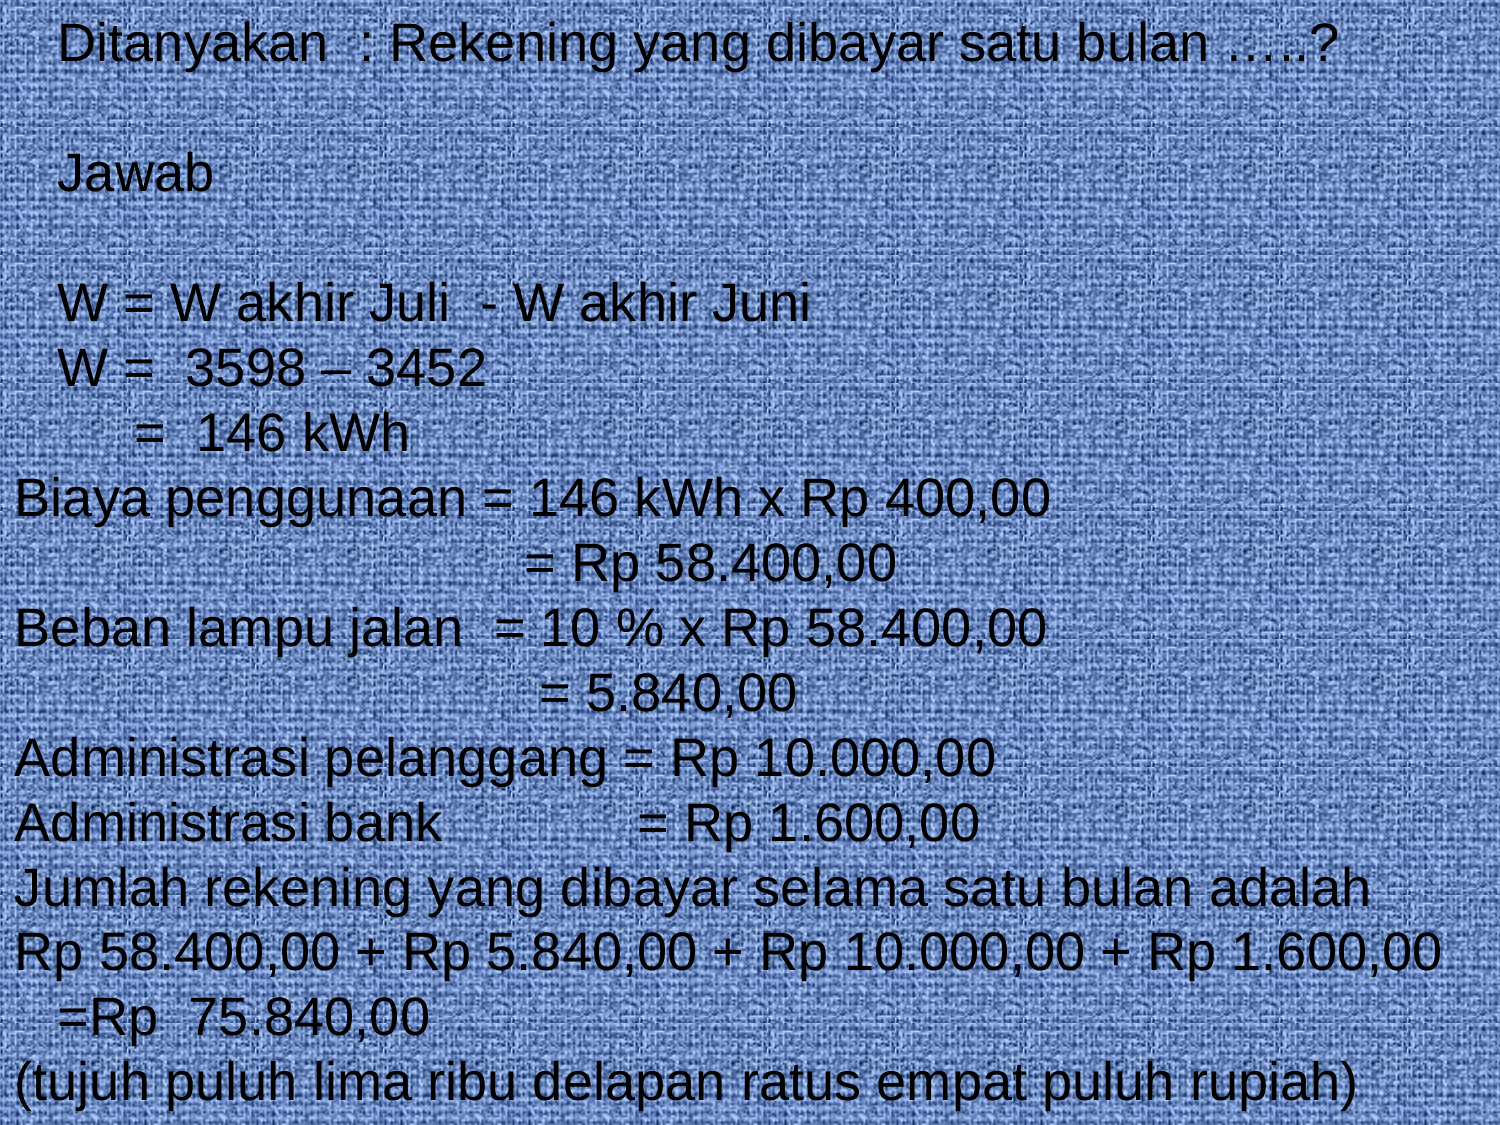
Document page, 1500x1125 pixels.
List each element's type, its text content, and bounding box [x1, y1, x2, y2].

text_box Ditanyakan : Rekening yang dibayar satu bulan …..? Jawab W = W akhir Juli - W akhir Juni W = 3598 – 3452 = 146 kWh Biaya penggunaan = 146 kWh x Rp 400,00 = Rp 58.400,00 Beban lampu jalan = 10 % x Rp 58.400,00 = 5.840,00 Administrasi pelanggang = Rp 10.000,00 Administrasi bank = Rp 1.600,00 Jumlah rekening yang dibayar selama satu bulan adalah Rp 58.400,00 + Rp 5.840,00 + Rp 10.000,00 + Rp 1.600,00 =Rp 75.840,00 (tujuh puluh lima ribu delapan ratus empat puluh rupiah) [0, 0, 1500, 1125]
